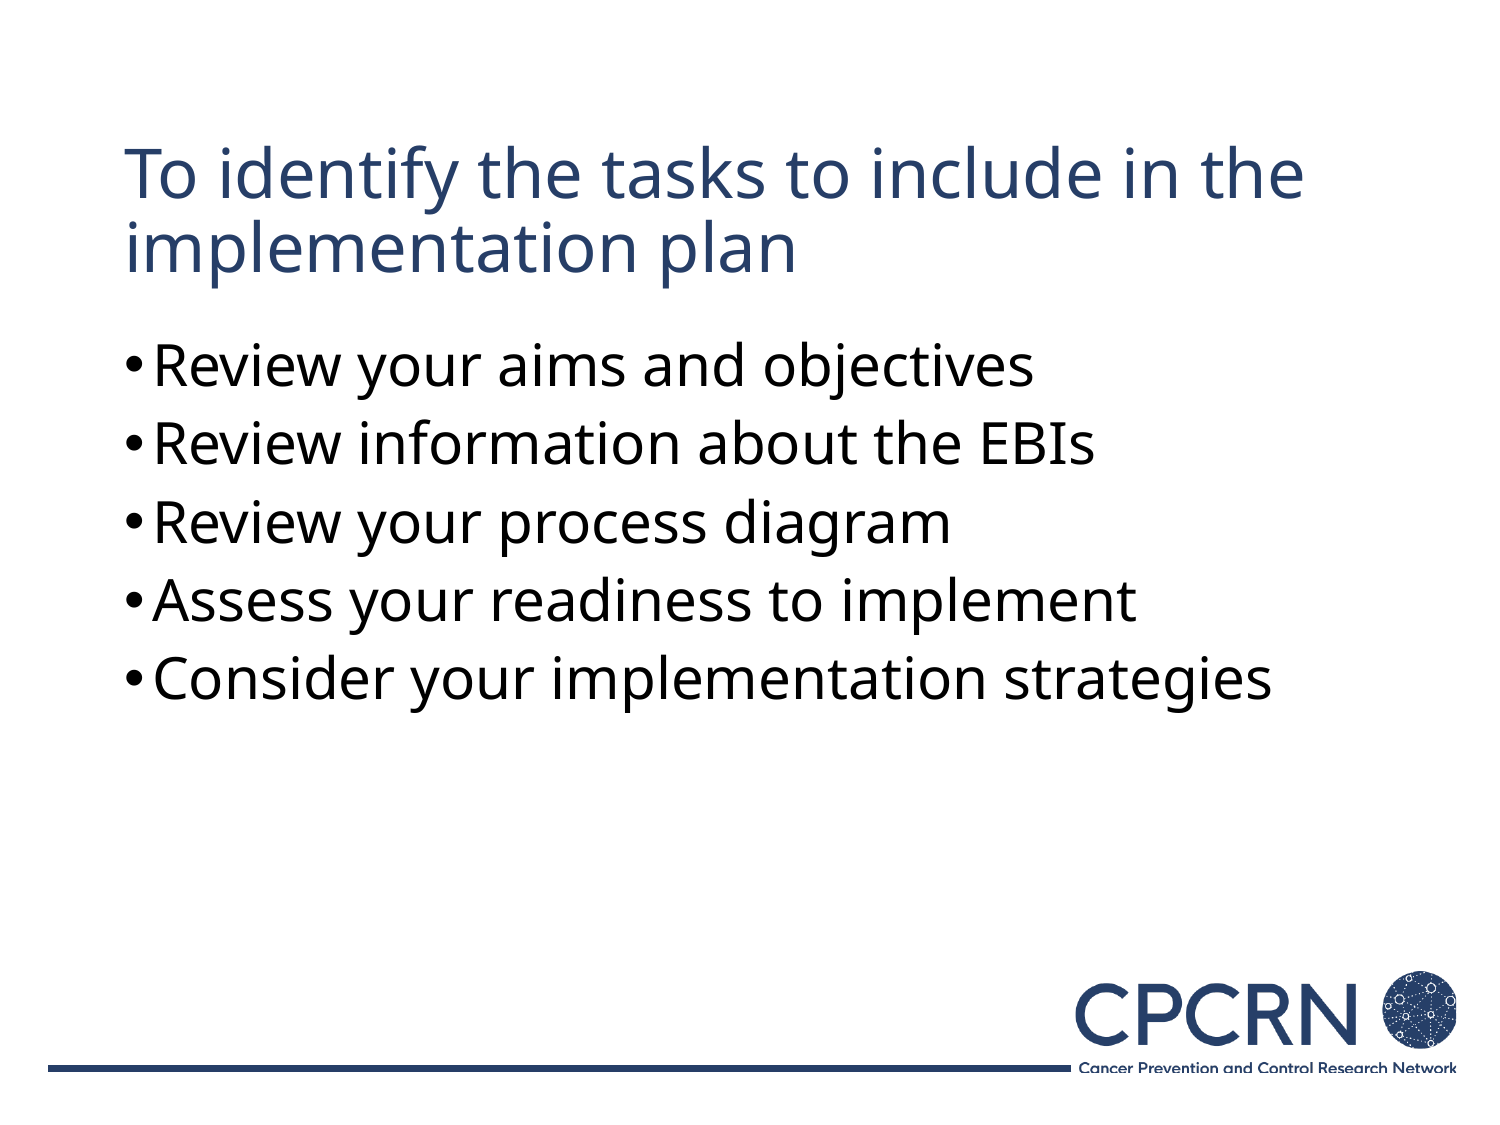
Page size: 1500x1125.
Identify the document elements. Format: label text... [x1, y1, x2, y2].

title To identify the tasks to include in the implementation plan [109, 119, 1424, 307]
list Review your aims and objectives Review information about the EBIs Review your process diagram Assess your readiness to implement Consider your implementation strategies [109, 328, 1448, 984]
